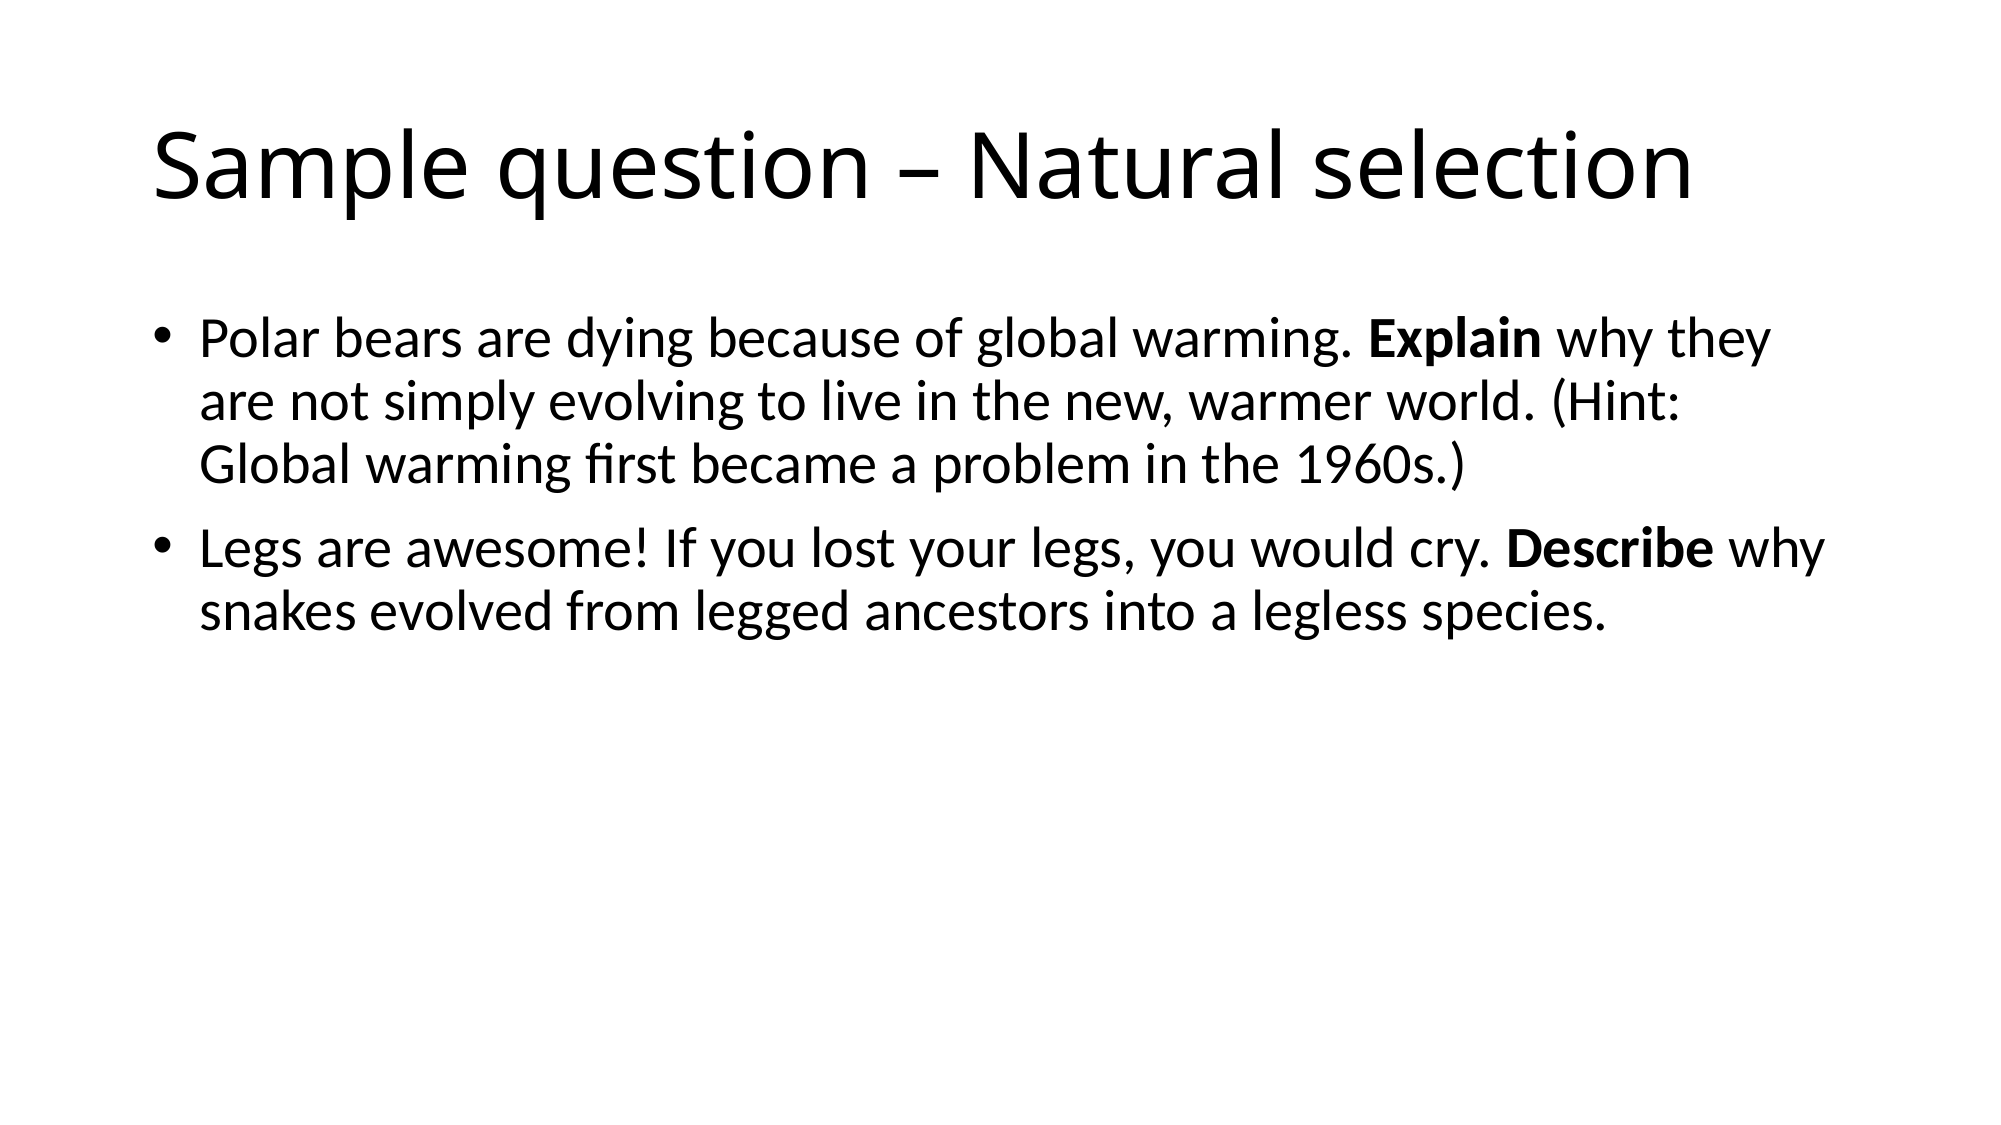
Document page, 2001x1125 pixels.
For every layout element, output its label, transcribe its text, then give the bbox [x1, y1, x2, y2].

list Polar bears are dying because of global warming. Explain why they are not simply evolving to live in the new, warmer world. (Hint: Global warming first became a problem in the 1960s.) Legs are awesome! If you lost your legs, you would cry. Describe why snakes evolved from legged ancestors into a legless species. [137, 299, 1863, 1014]
title Sample question – Natural selection [137, 59, 1863, 278]
